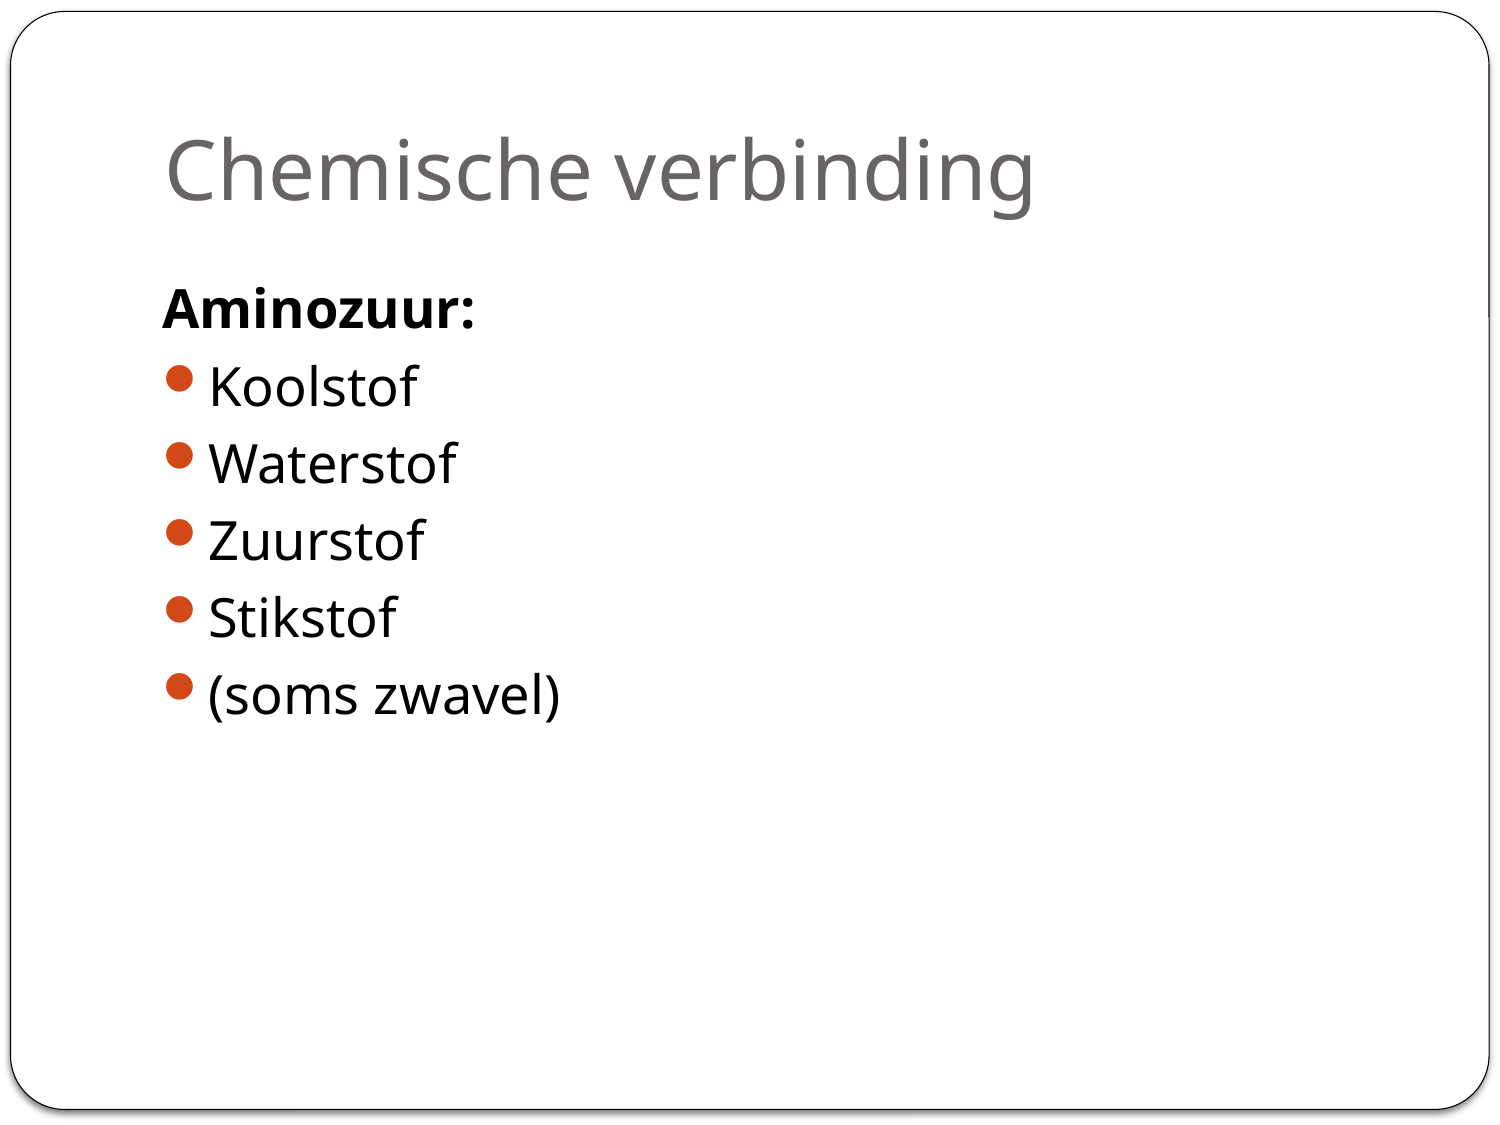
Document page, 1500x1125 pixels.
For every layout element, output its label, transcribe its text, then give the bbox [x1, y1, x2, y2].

list Aminozuur: Koolstof Waterstof Zuurstof Stikstof (soms zwavel) [147, 267, 1423, 1018]
title Chemische verbinding [150, 45, 1425, 233]
